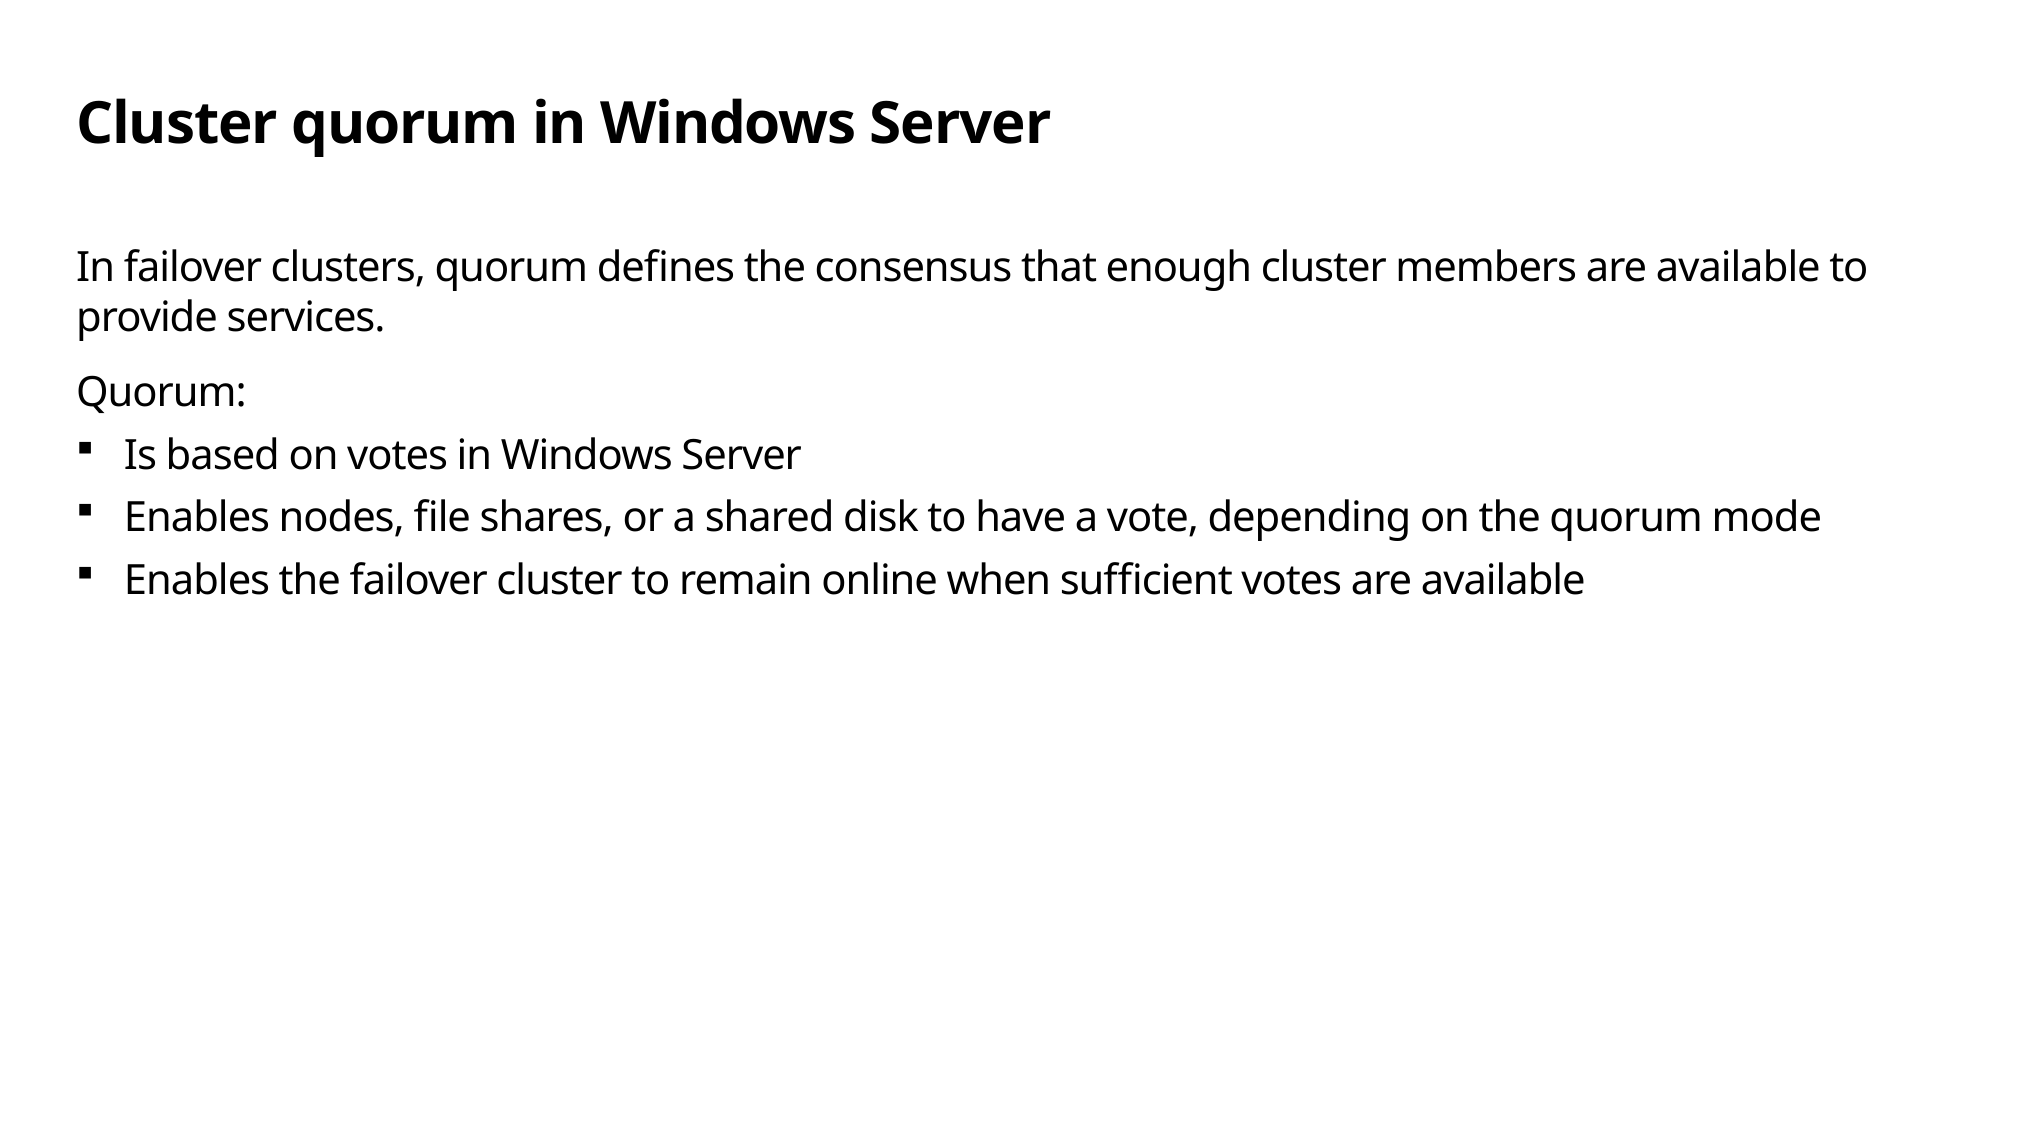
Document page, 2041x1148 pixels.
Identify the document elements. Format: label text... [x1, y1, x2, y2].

list In failover clusters, quorum defines the consensus that enough cluster members are available to provide services. Quorum: Is based on votes in Windows Server Enables nodes, file shares, or a shared disk to have a vote, depending on the quorum mode Enables the failover cluster to remain online when sufficient votes are available [76, 240, 1970, 1074]
title Cluster quorum in Windows Server [76, 93, 1968, 161]
